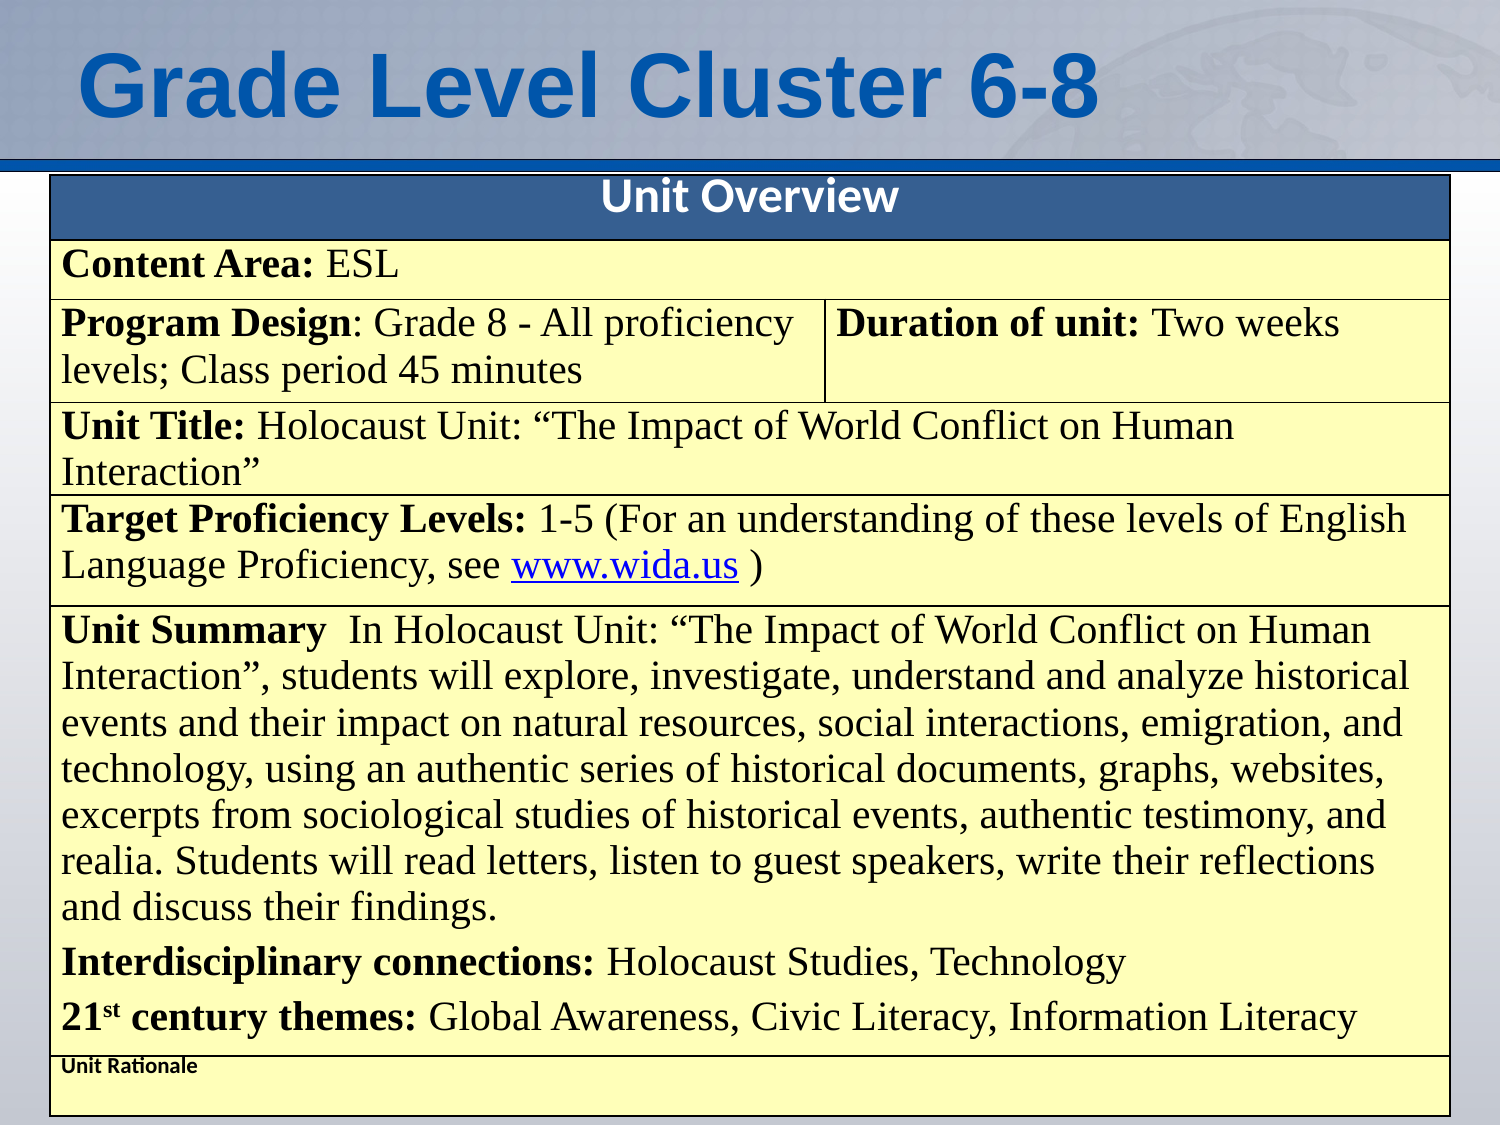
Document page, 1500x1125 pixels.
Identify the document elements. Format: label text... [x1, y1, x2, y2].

title Grade Level Cluster 6-8 [62, 0, 1413, 174]
table_cell Unit Summary In Holocaust Unit: “The Impact of World Conflict on Human Interaction”, students will explore, investigate, understand and analyze historical events and their impact on natural resources, social interactions, emigration, and technology, using an authentic series of historical documents, graphs, websites, excerpts from sociological studies of historical events, authentic testimony, and realia. Students will read letters, listen to guest speakers, write their reflections and discuss their findings. Interdisciplinary connections: Holocaust Studies, Technology 21st century themes: Global Awareness, Civic Literacy, Information Literacy [51, 607, 1449, 1055]
table_cell Unit Rationale [51, 1057, 1449, 1115]
table_cell Target Proficiency Levels: 1-5 (For an understanding of these levels of English Language Proficiency, see www.wida.us ) [51, 496, 1449, 605]
table_cell Unit Title: Holocaust Unit: “The Impact of World Conflict on Human Interaction” [51, 403, 1449, 494]
table_cell Duration of unit: Two weeks [826, 300, 1449, 402]
picture [0, 0, 1500, 1125]
table_cell Content Area: ESL [51, 241, 1449, 299]
table_cell Program Design: Grade 8 - All proficiency levels; Class period 45 minutes [51, 300, 824, 402]
table_header Unit Overview [51, 176, 1449, 239]
